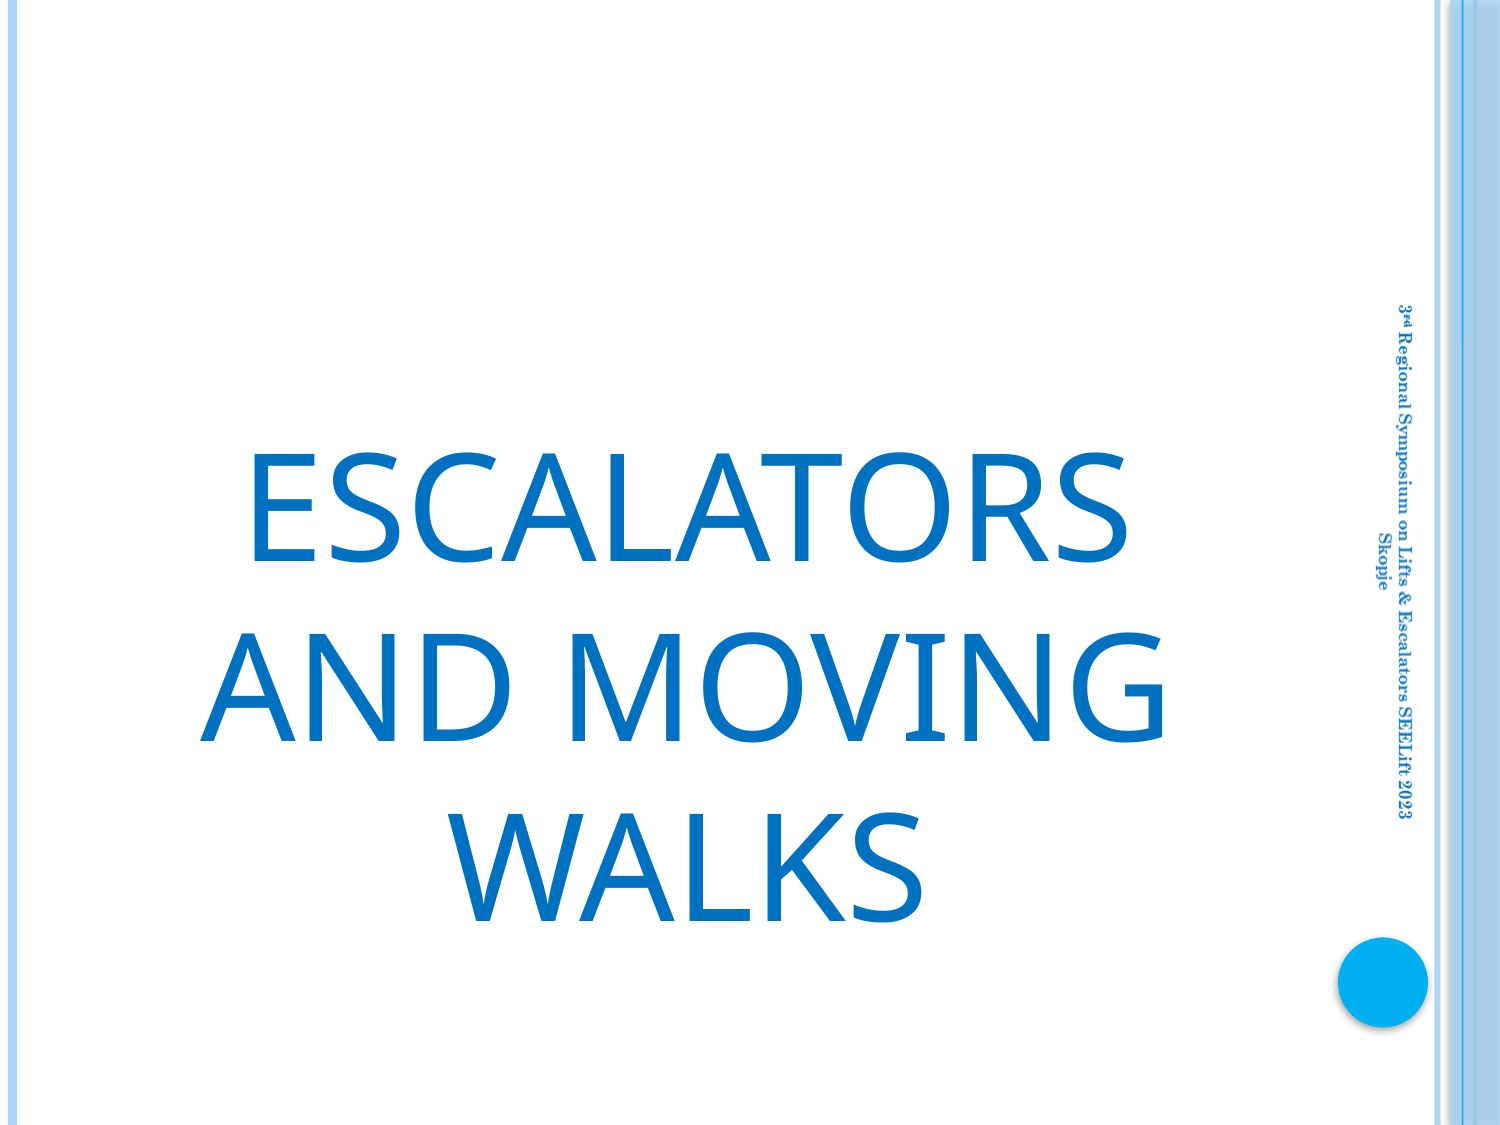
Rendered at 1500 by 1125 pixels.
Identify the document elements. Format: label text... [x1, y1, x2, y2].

picture [1364, 265, 1426, 860]
list Escalators and moving walks [75, 54, 1300, 1062]
